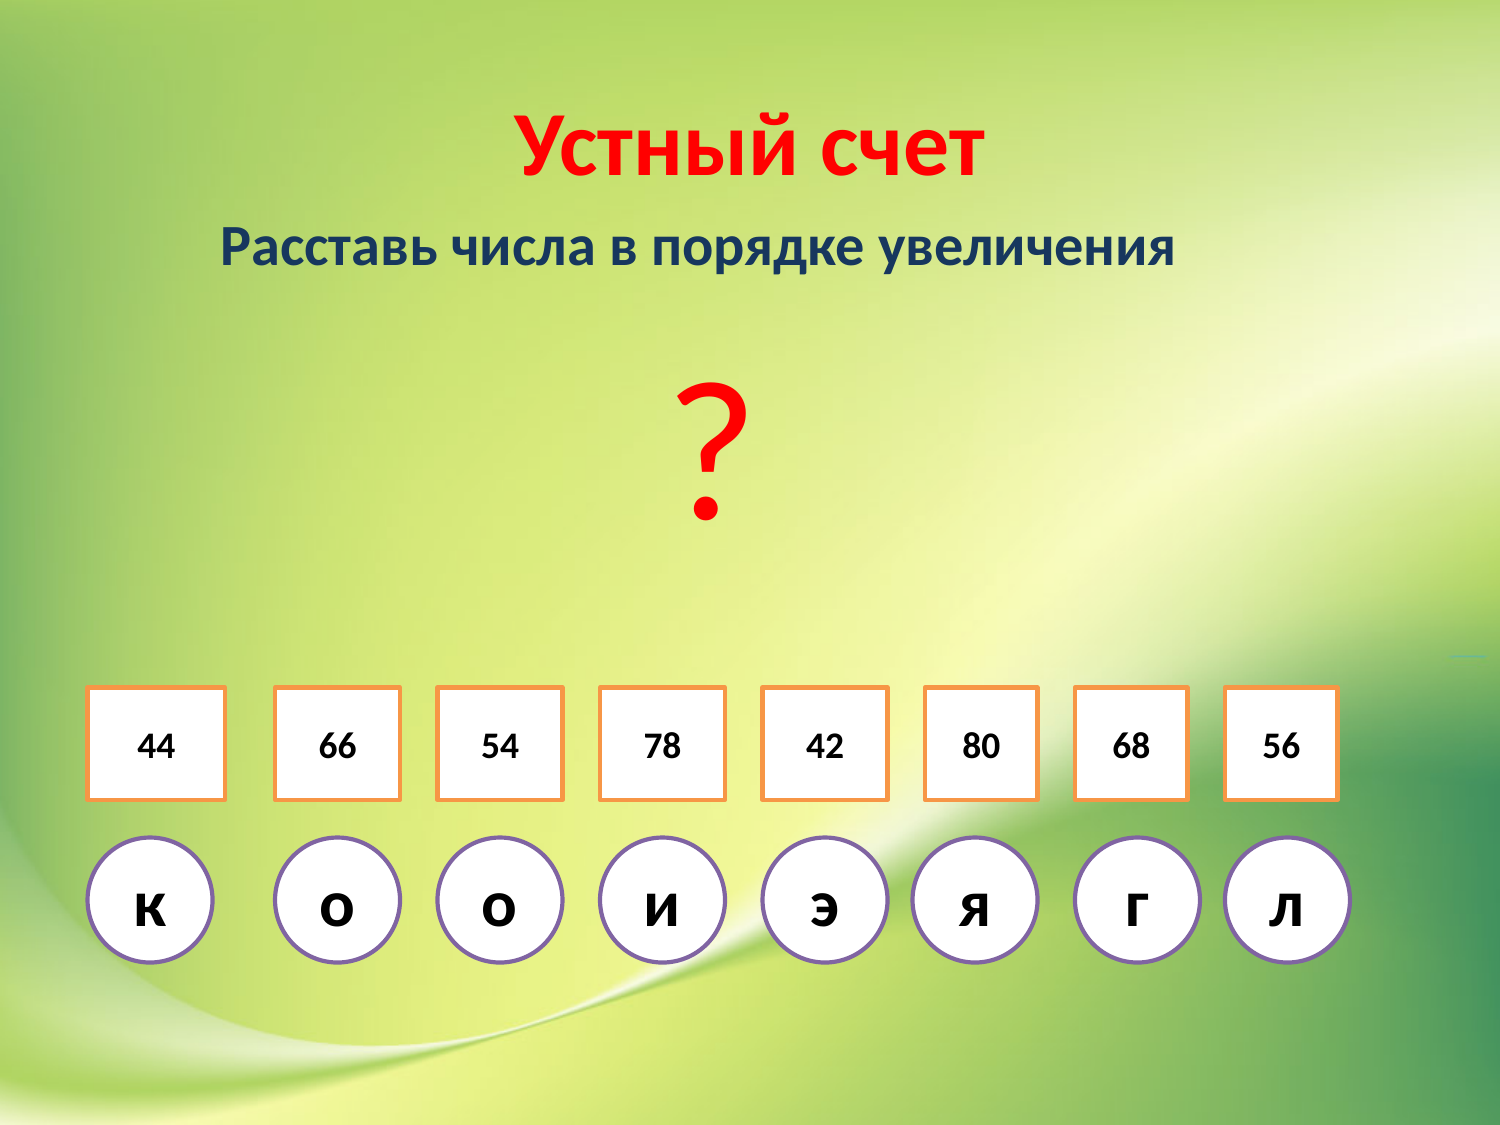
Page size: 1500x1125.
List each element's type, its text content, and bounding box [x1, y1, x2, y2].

text_box л [1222, 835, 1353, 965]
text_box 44 [85, 685, 227, 802]
text_box [0, 0, 1500, 1125]
text_box э [760, 835, 890, 965]
title Устный счет [75, 45, 1425, 233]
text_box ? [650, 312, 774, 568]
text_box г [1072, 835, 1203, 965]
text_box 54 [435, 685, 565, 802]
text_box 42 [760, 685, 890, 802]
text_box Расставь числа в порядке увеличения [205, 200, 1193, 285]
text_box 68 [1073, 685, 1190, 802]
text_box я [910, 835, 1040, 965]
text_box 80 [923, 685, 1040, 802]
text_box 56 [1223, 685, 1340, 802]
text_box о [272, 835, 403, 965]
text_box 66 [273, 685, 402, 802]
text_box и [597, 835, 728, 965]
text_box к [85, 835, 215, 965]
text_box 78 [598, 685, 727, 802]
text_box о [435, 835, 565, 965]
